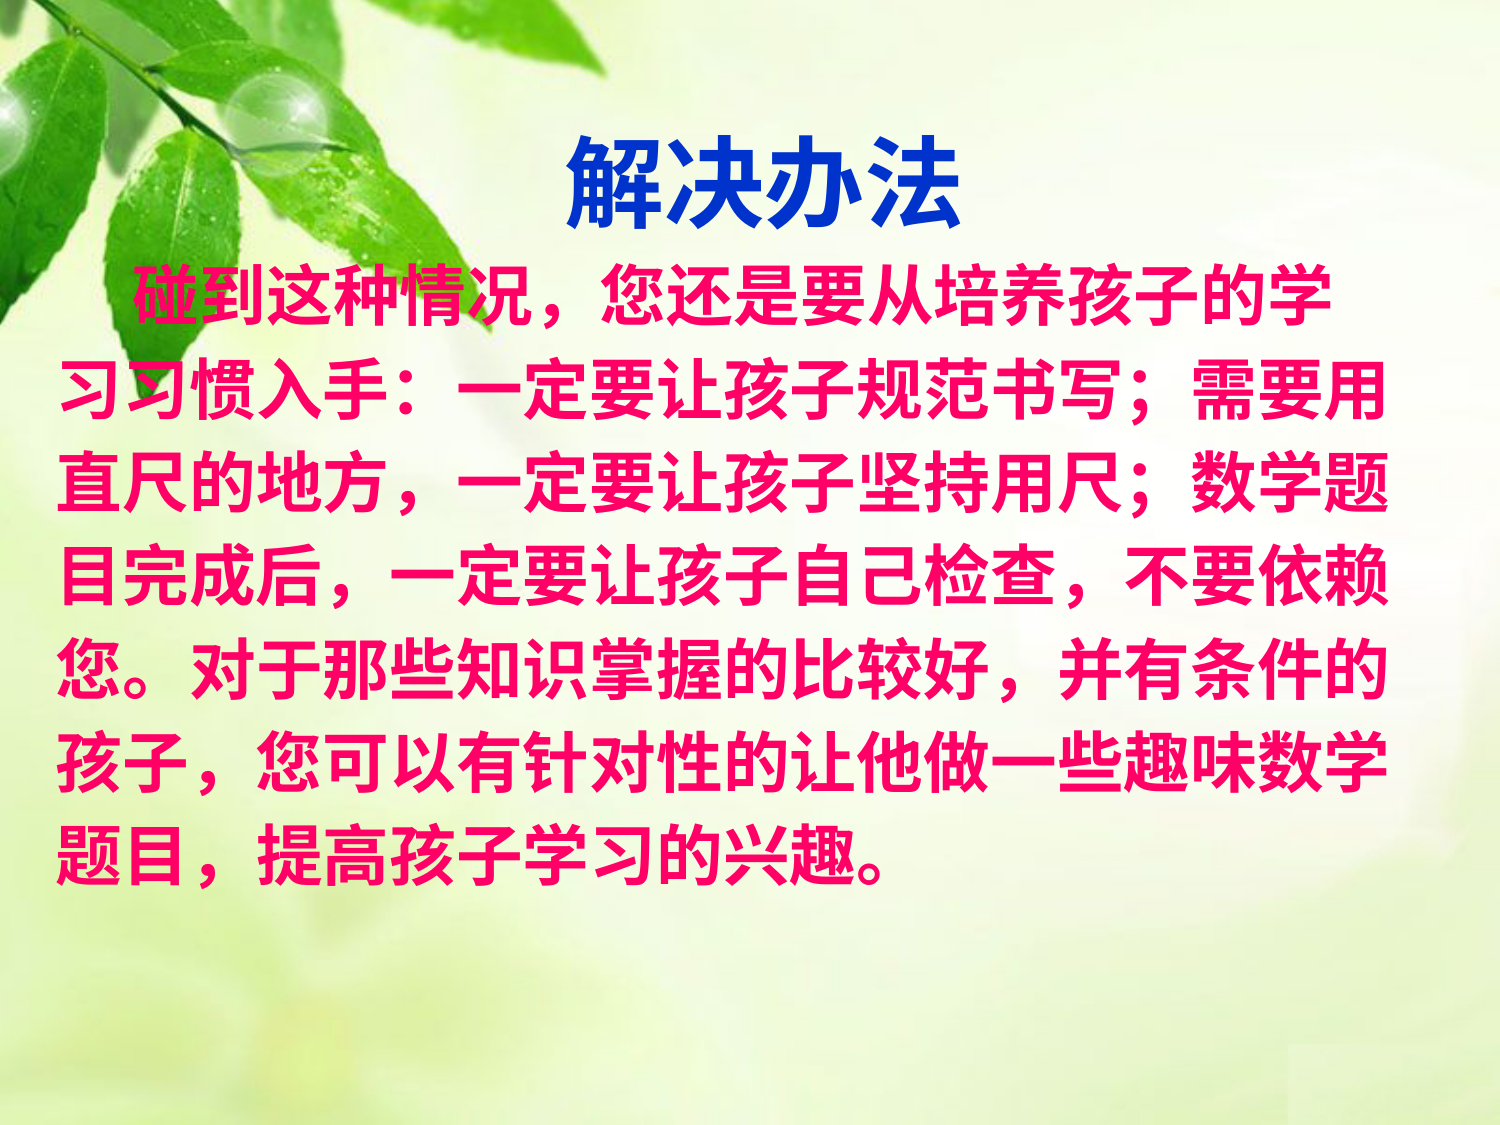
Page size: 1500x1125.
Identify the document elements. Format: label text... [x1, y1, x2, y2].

picture [0, 0, 1500, 1125]
list 解决办法 碰到这种情况，您还是要从培养孩子的学 习习惯入手：一定要让孩子规范书写；需要用 直尺的地方，一定要让孩子坚持用尺；数学题 目完成后，一定要让孩子自己检查，不要依赖 您。对于那些知识掌握的比较好，并有条件的 孩子，您可以有针对性的让他做一些趣味数学 题目，提高孩子学习的兴趣。 [40, 113, 1443, 965]
